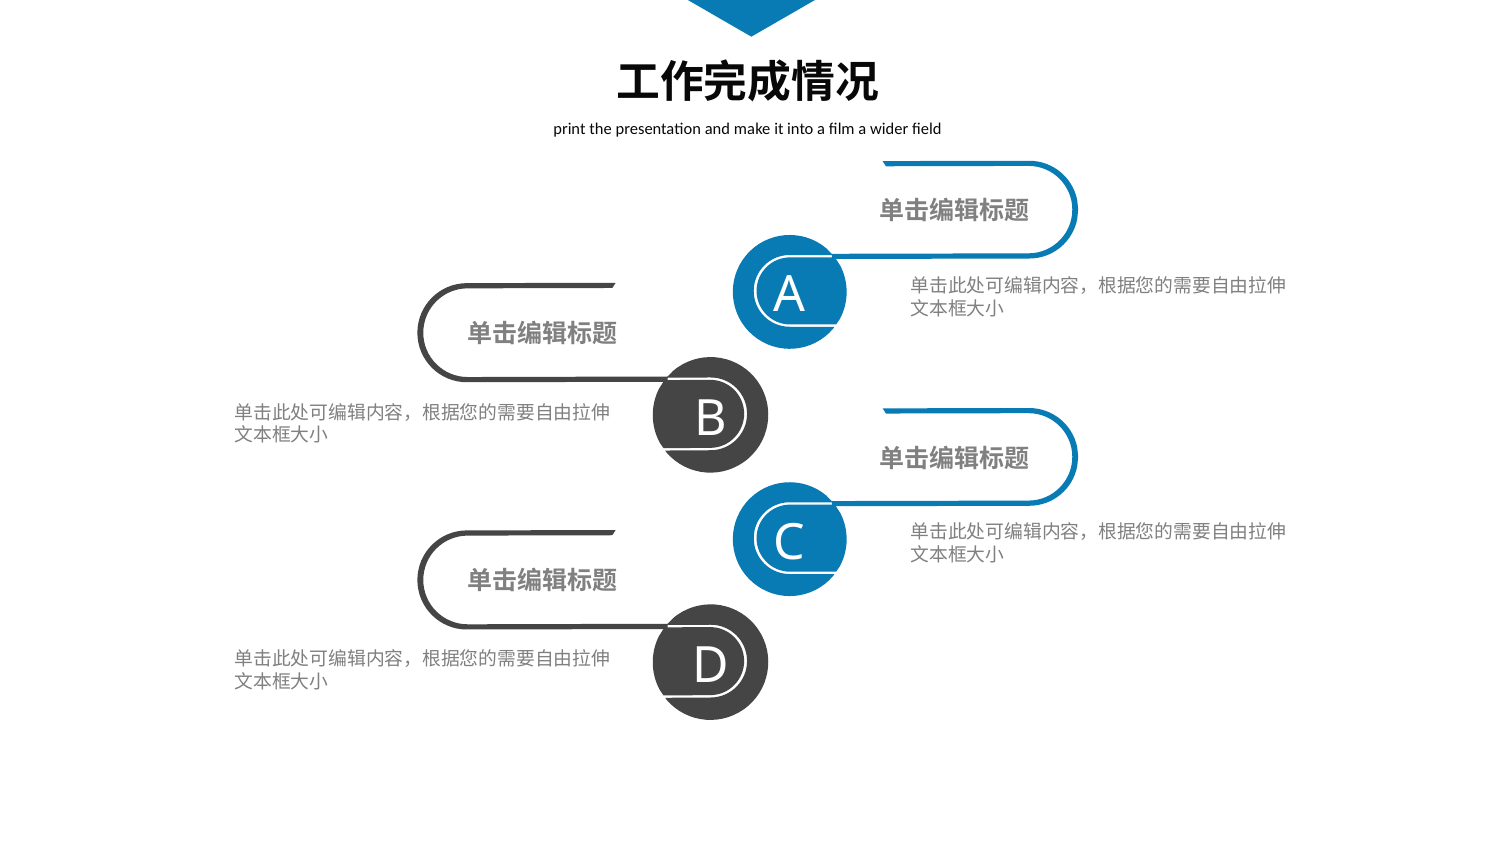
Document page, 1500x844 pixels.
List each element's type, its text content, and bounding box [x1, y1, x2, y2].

text_box 工作完成情况 [510, 46, 985, 110]
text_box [219, 531, 769, 720]
text_box print the presentation and make it into a film a wider field [495, 110, 1000, 146]
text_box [219, 283, 769, 473]
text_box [732, 161, 1304, 349]
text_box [732, 409, 1304, 597]
text_box [685, 0, 816, 38]
